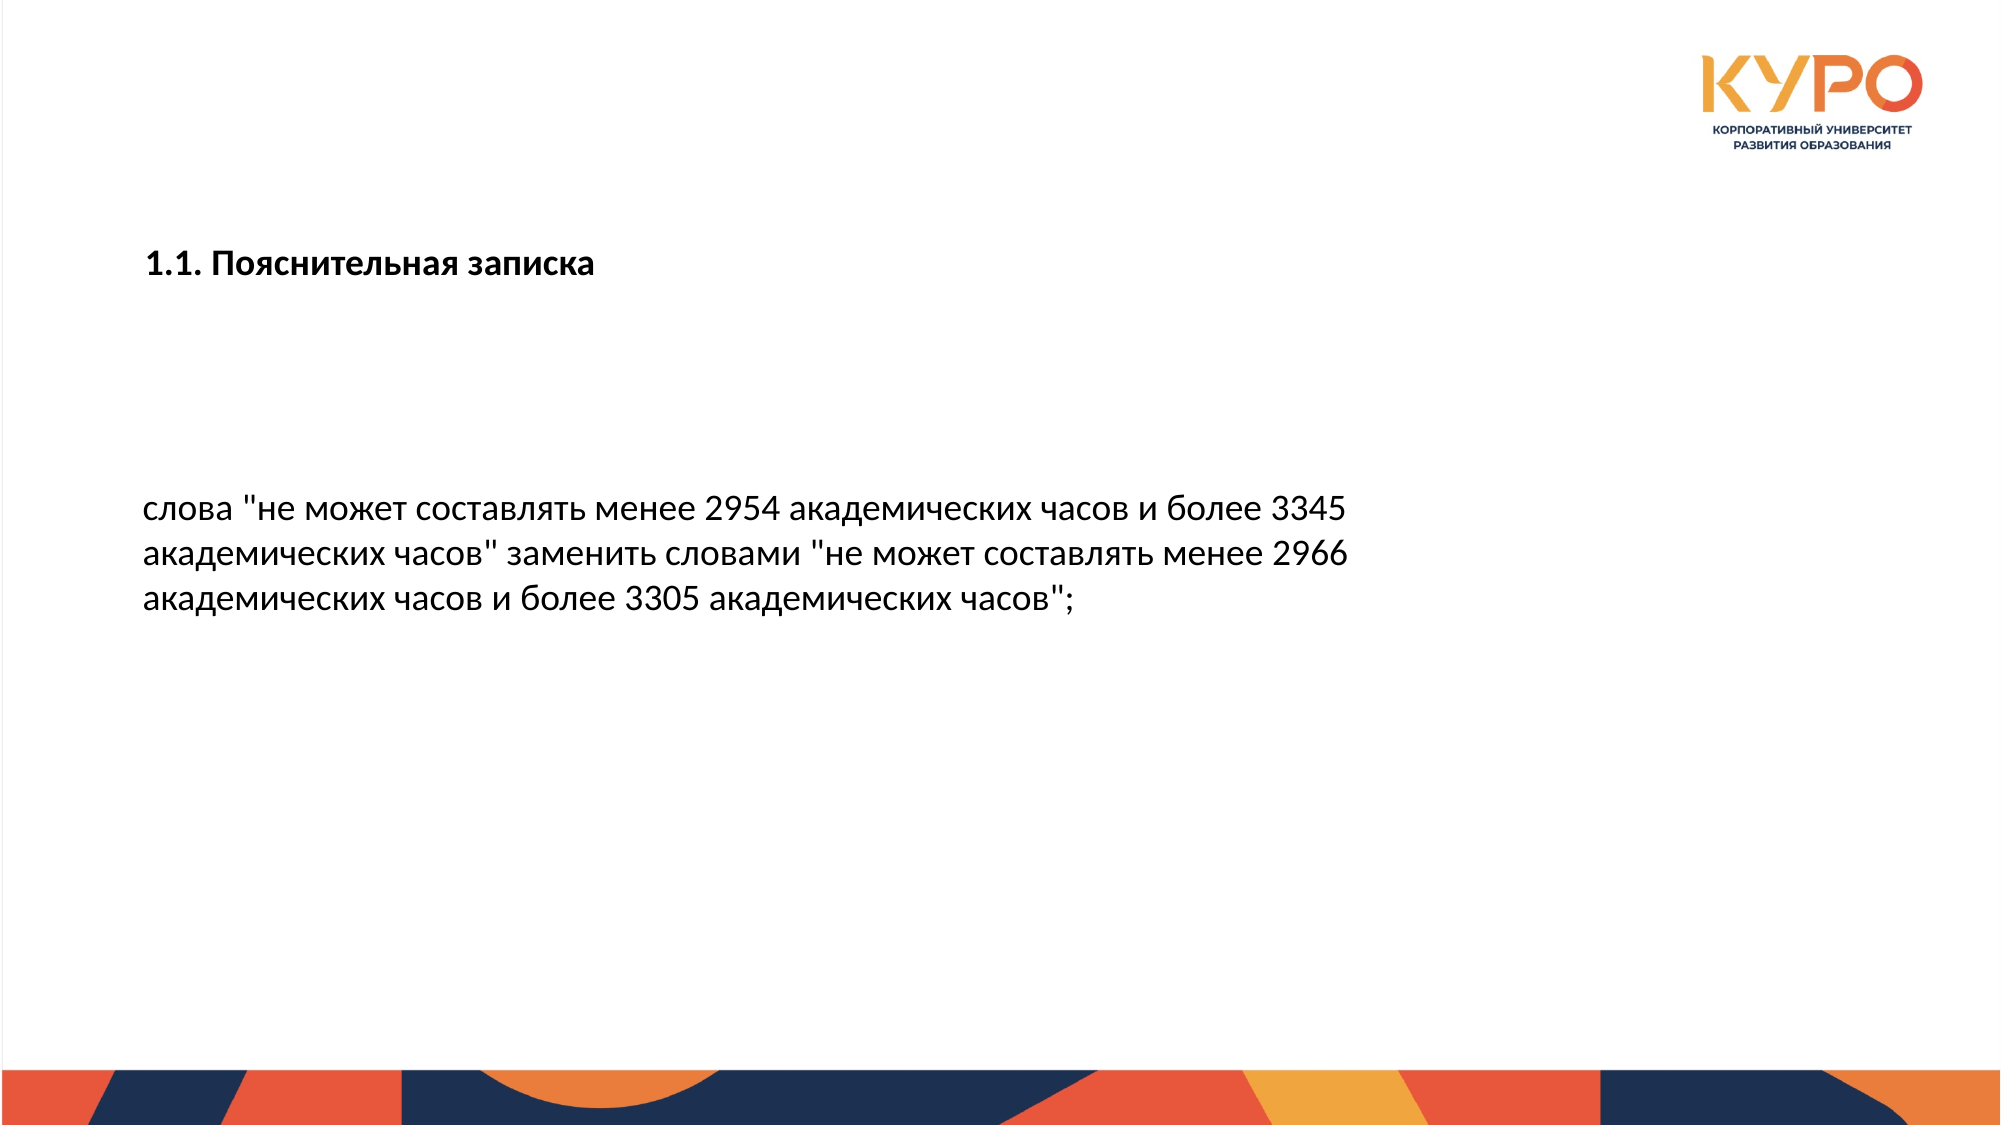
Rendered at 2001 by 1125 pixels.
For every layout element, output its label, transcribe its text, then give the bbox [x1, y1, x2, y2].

text_box 1.1. Пояснительная записка [130, 230, 611, 291]
picture [0, 0, 2001, 1125]
text_box слова "не может составлять менее 2954 академических часов и более 3345 академических часов" заменить словами "не может составлять менее 2966 академических часов и более 3305 академических часов"; [127, 475, 1366, 625]
